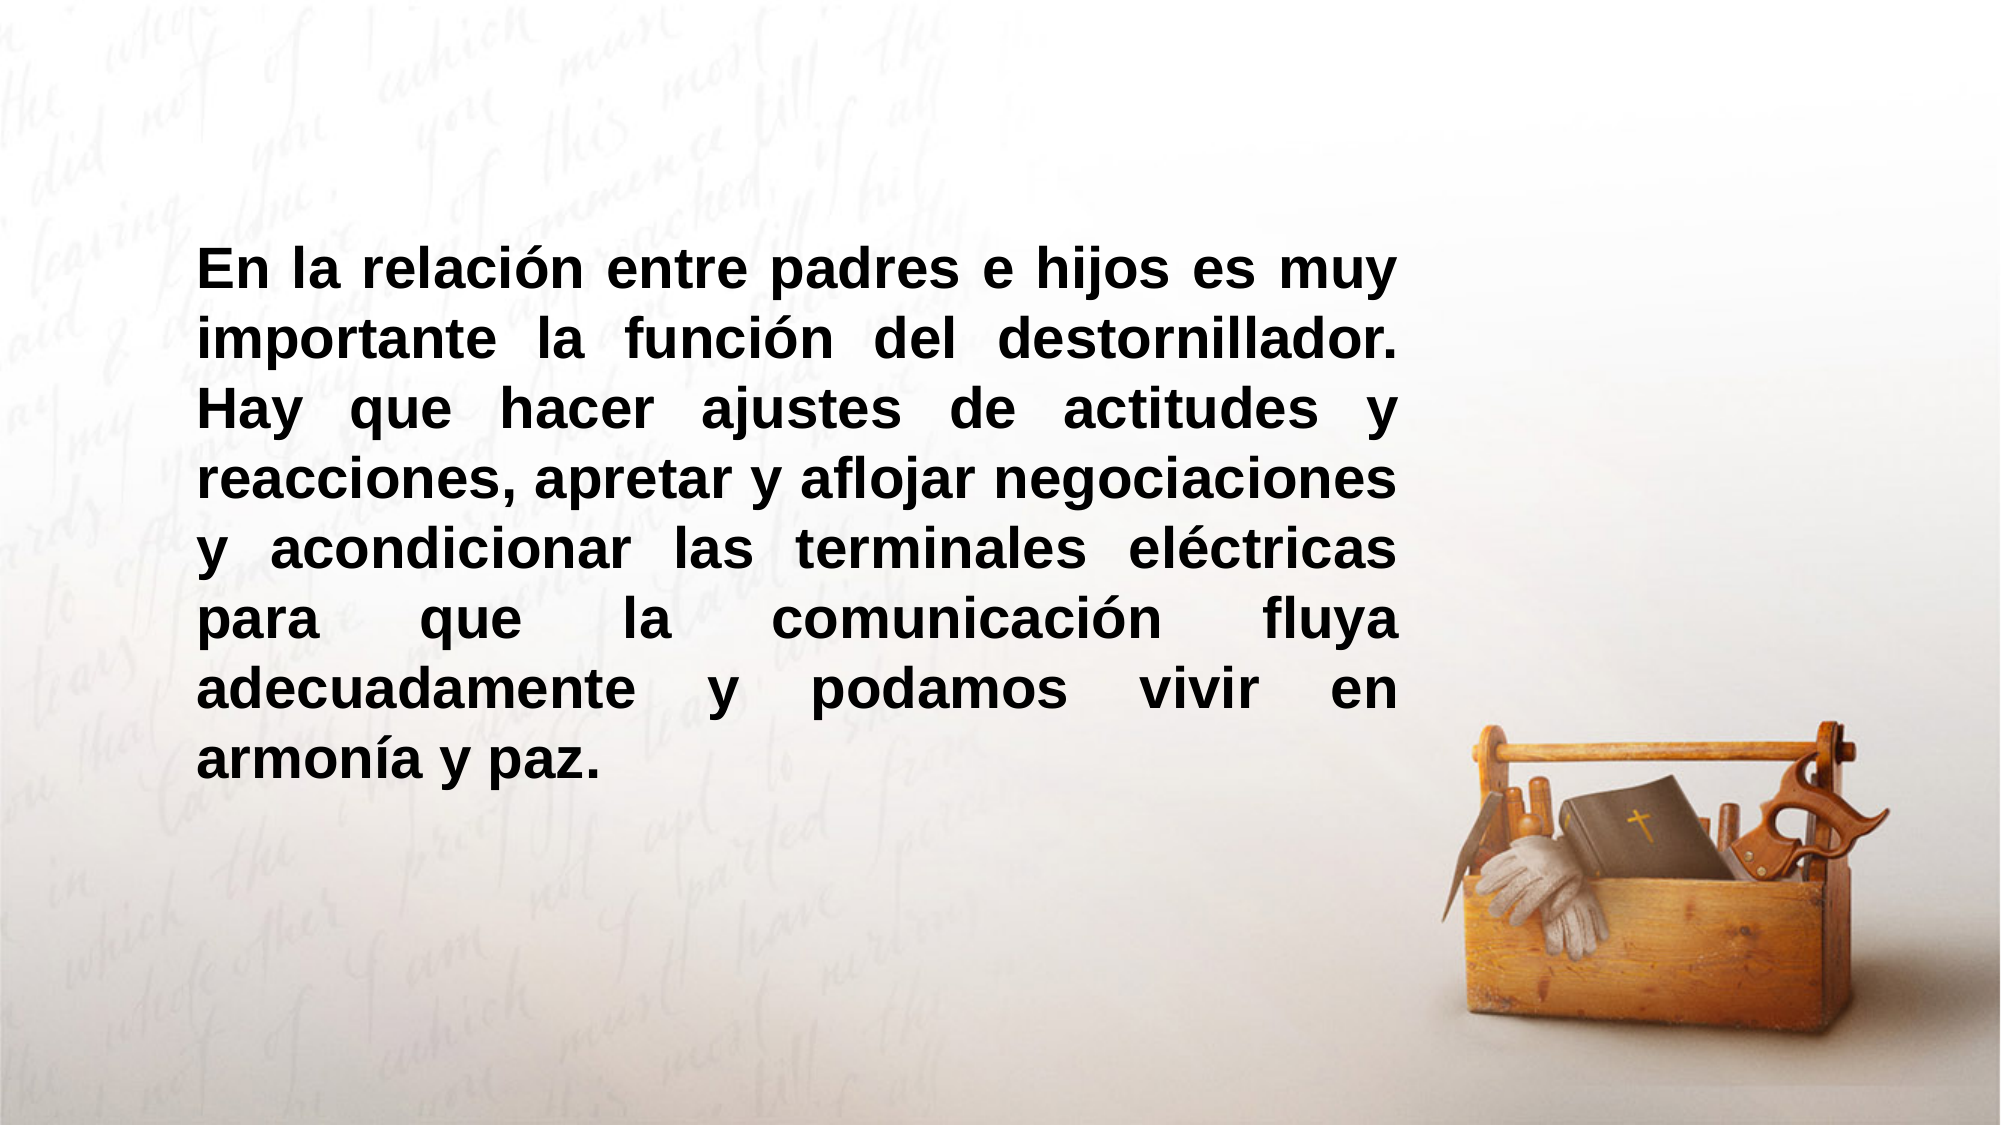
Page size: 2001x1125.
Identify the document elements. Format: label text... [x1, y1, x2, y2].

text_box En la relación entre padres e hijos es muy importante la función del destornillador. Hay que hacer ajustes de actitudes y reacciones, apretar y aflojar negociaciones y acondicionar las terminales eléctricas para que la comunicación fluya adecuadamente y podamos vivir en armonía y paz. [181, 223, 1415, 798]
picture [0, 0, 2001, 1125]
